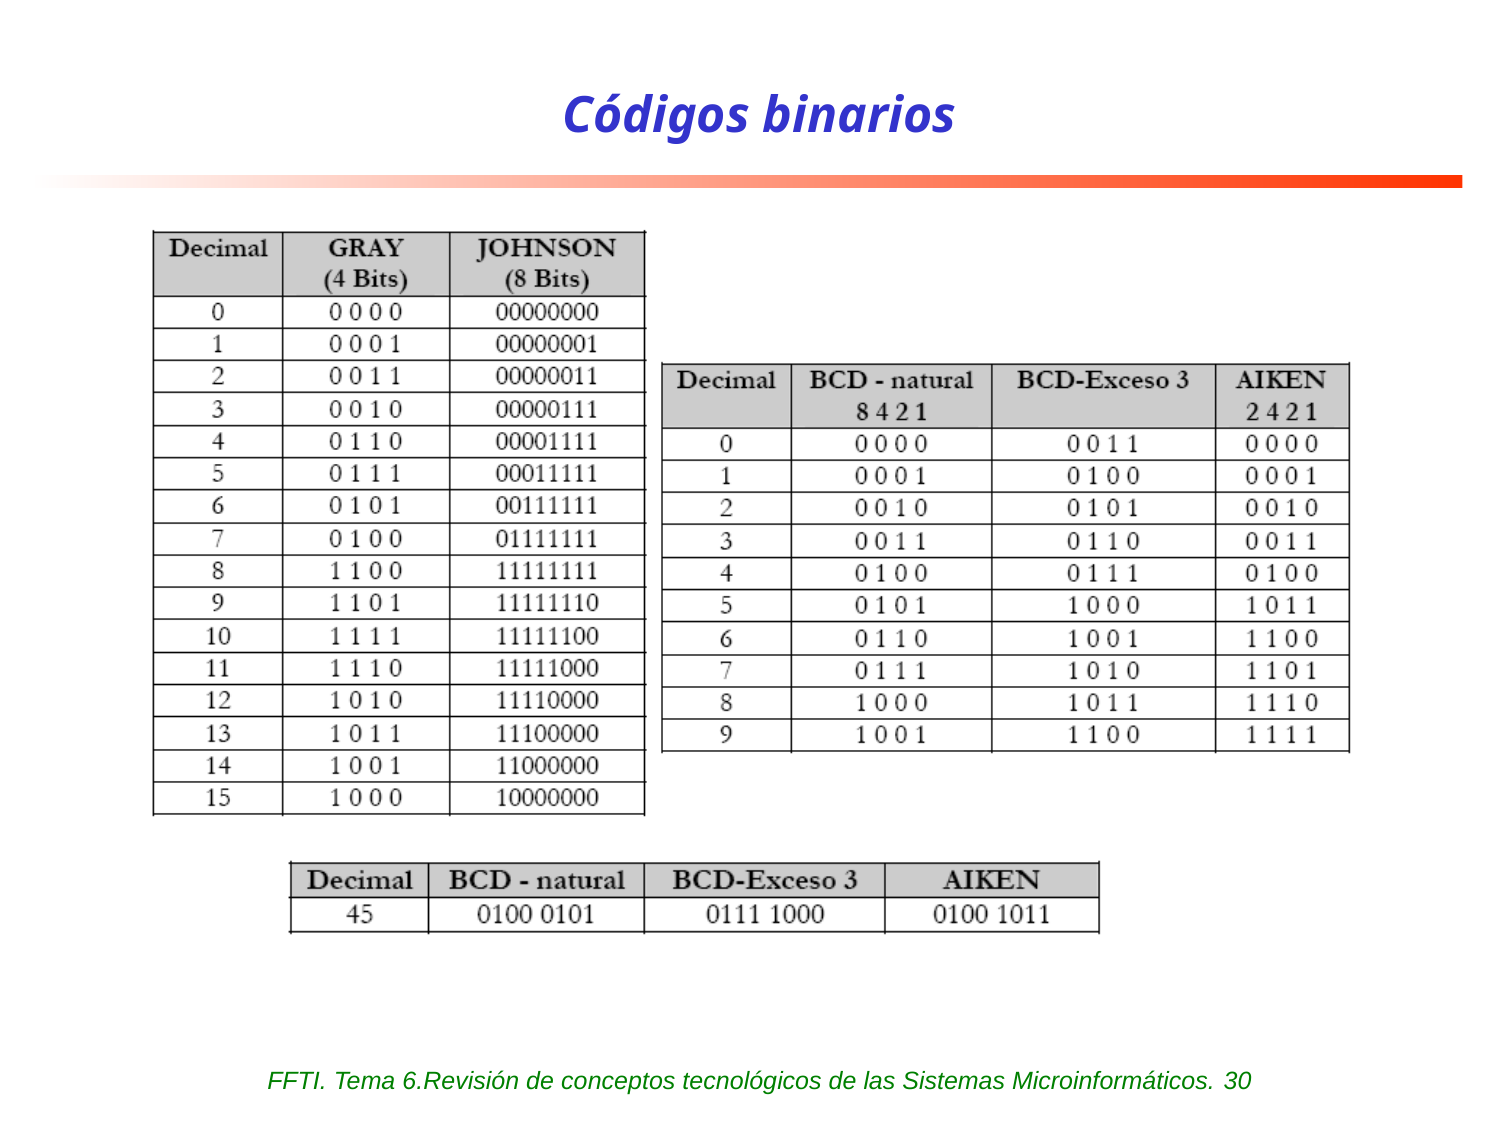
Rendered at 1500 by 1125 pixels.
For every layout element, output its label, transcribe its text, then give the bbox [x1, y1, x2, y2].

picture [276, 857, 1109, 941]
picture [147, 224, 1358, 825]
table_cell 1 [843, 176, 847, 187]
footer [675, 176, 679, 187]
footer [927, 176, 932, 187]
title Códigos binarios [68, 49, 1451, 176]
footer FFTI. Tema 6.Revisión de conceptos tecnológicos de las Sistemas Microinformáticos. 30 [68, 1056, 1451, 1103]
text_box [759, 176, 763, 187]
